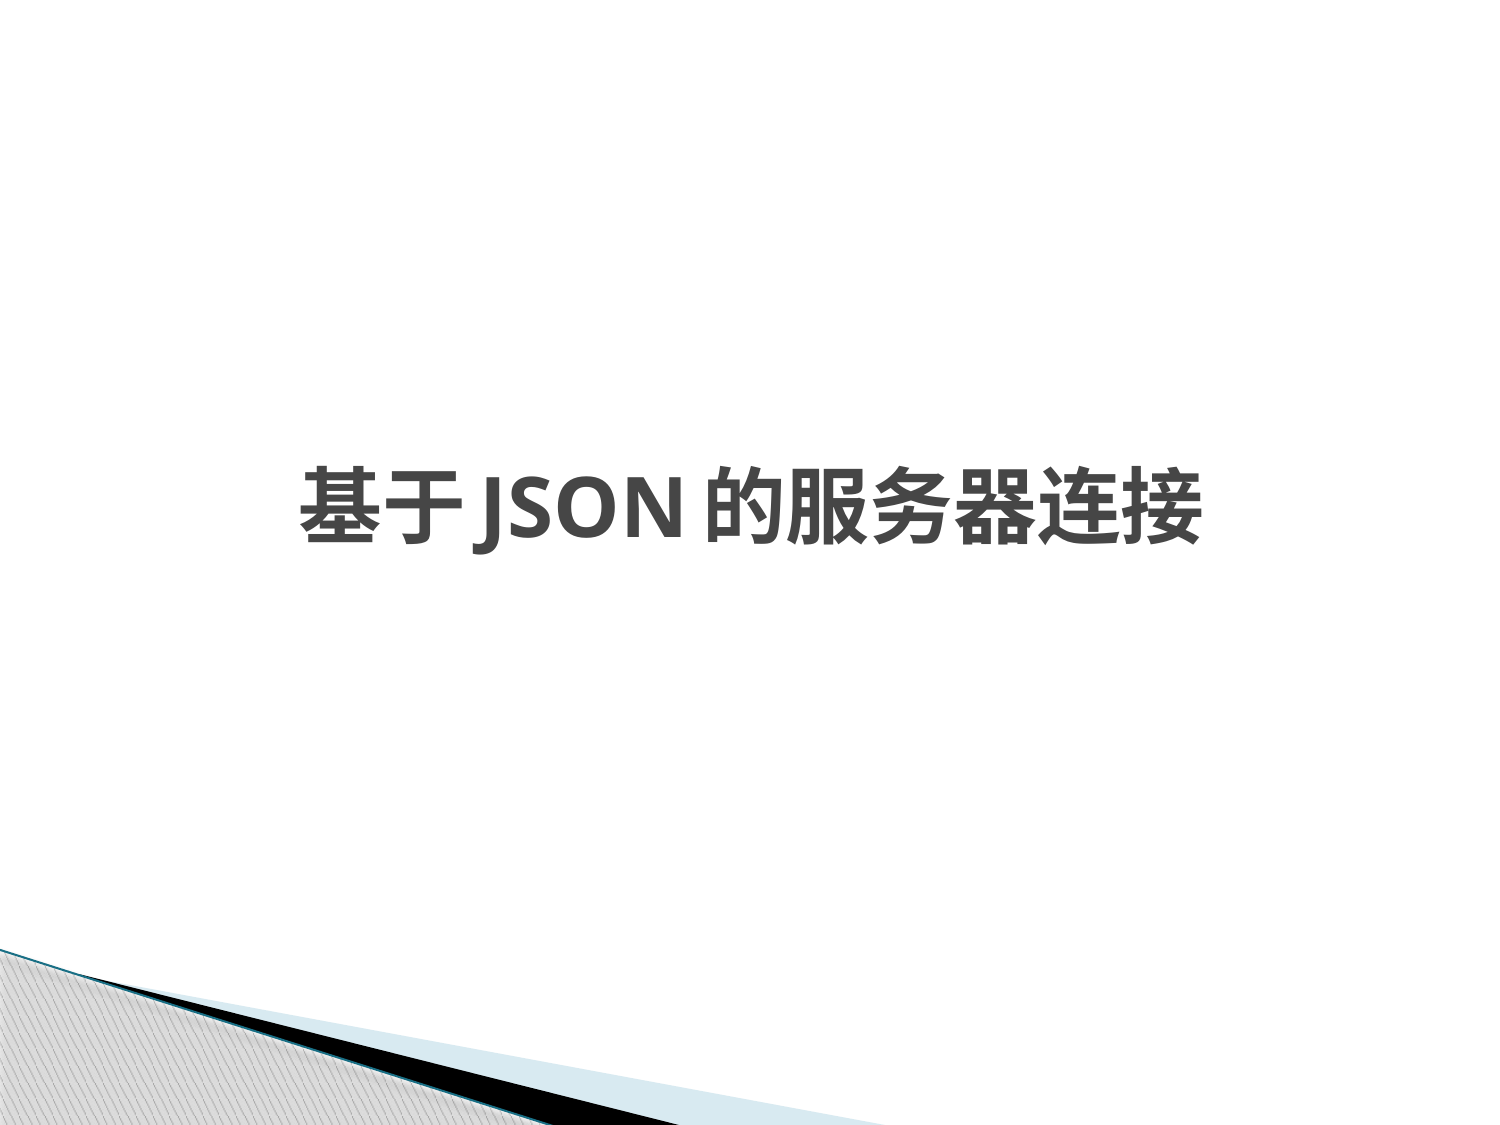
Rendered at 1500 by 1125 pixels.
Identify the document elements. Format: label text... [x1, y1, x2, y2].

title 基于JSON的服务器连接 [76, 444, 1427, 632]
